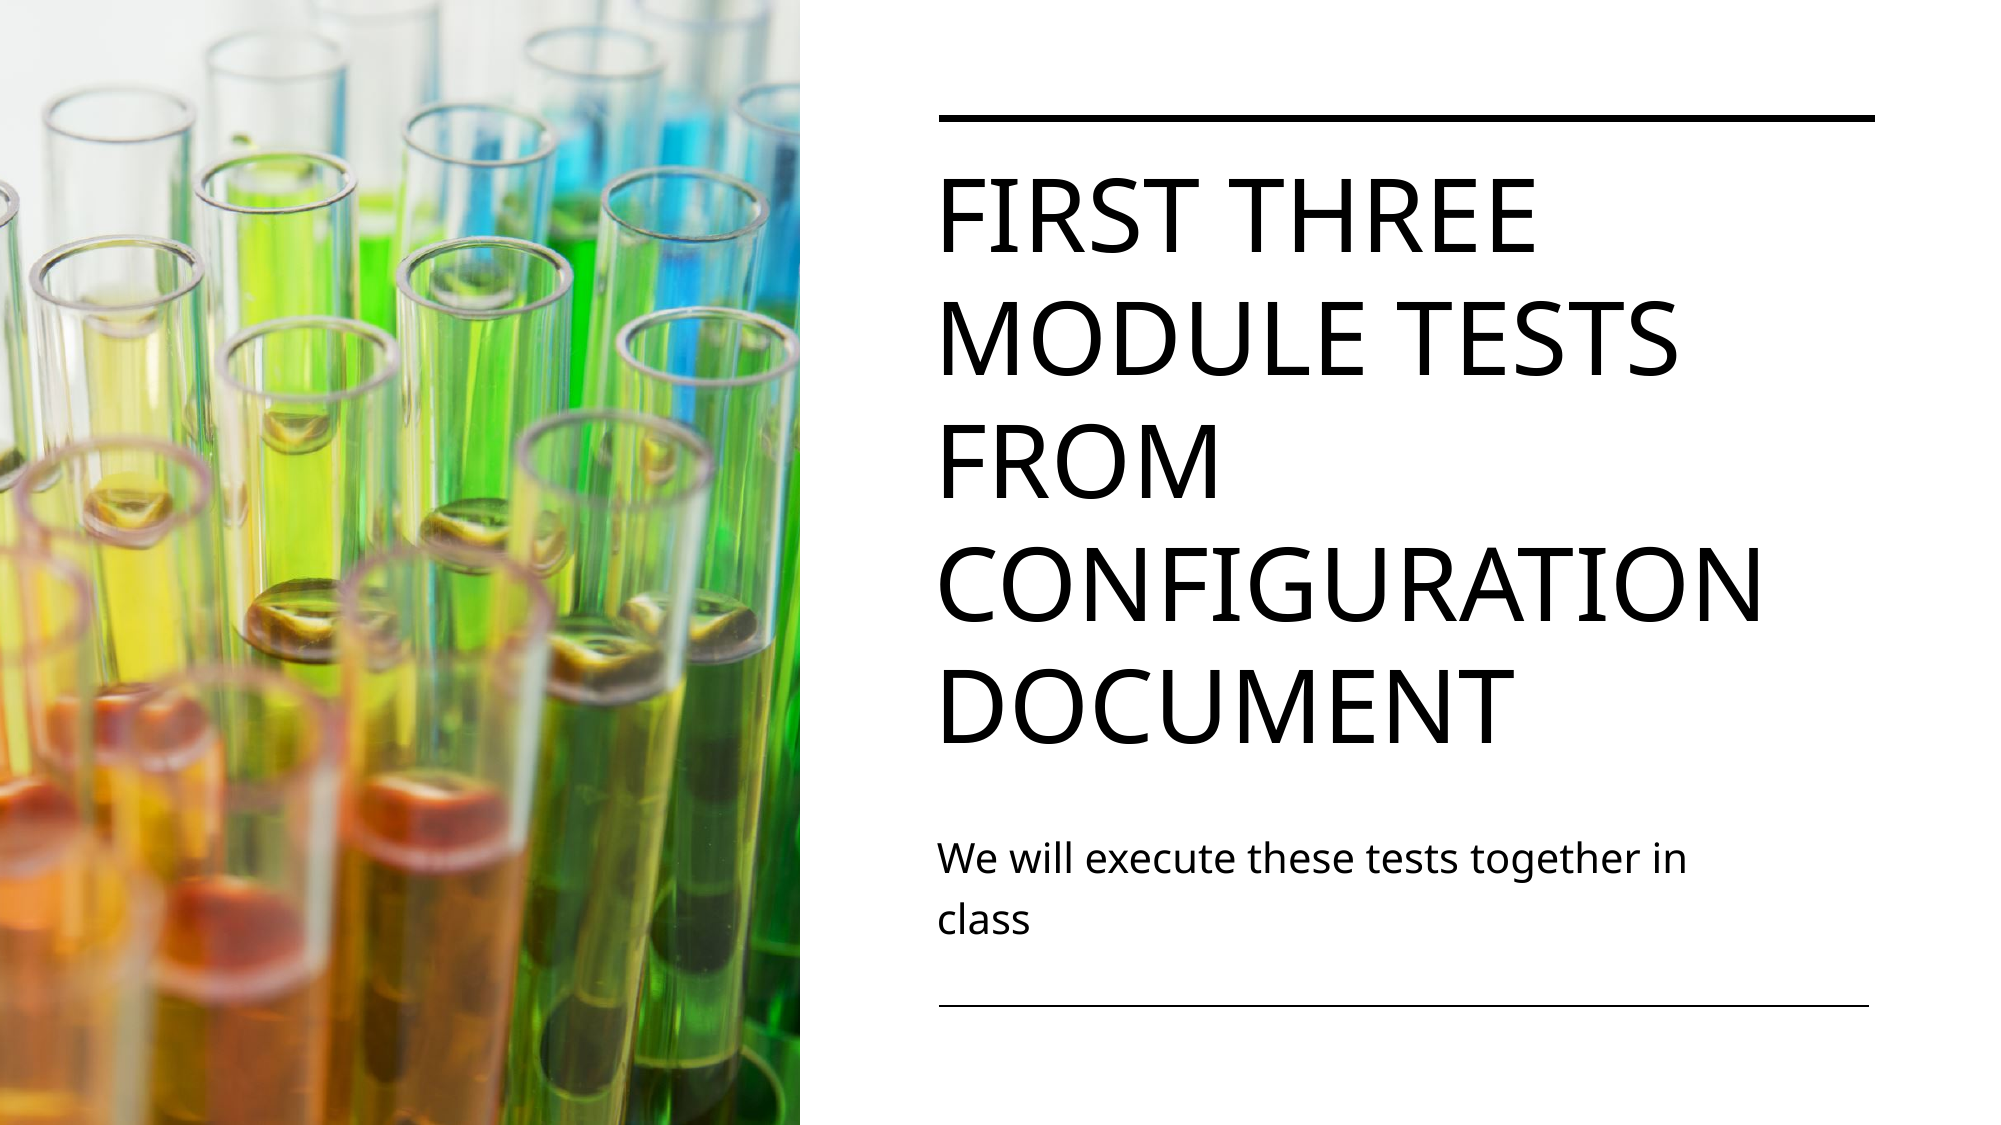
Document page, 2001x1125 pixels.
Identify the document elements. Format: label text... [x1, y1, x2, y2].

title First Three Module Tests from Configuration Document [919, 143, 1875, 778]
picture [0, 0, 800, 1125]
list We will execute these tests together in class [921, 785, 1795, 950]
text_box [800, 0, 2000, 1125]
